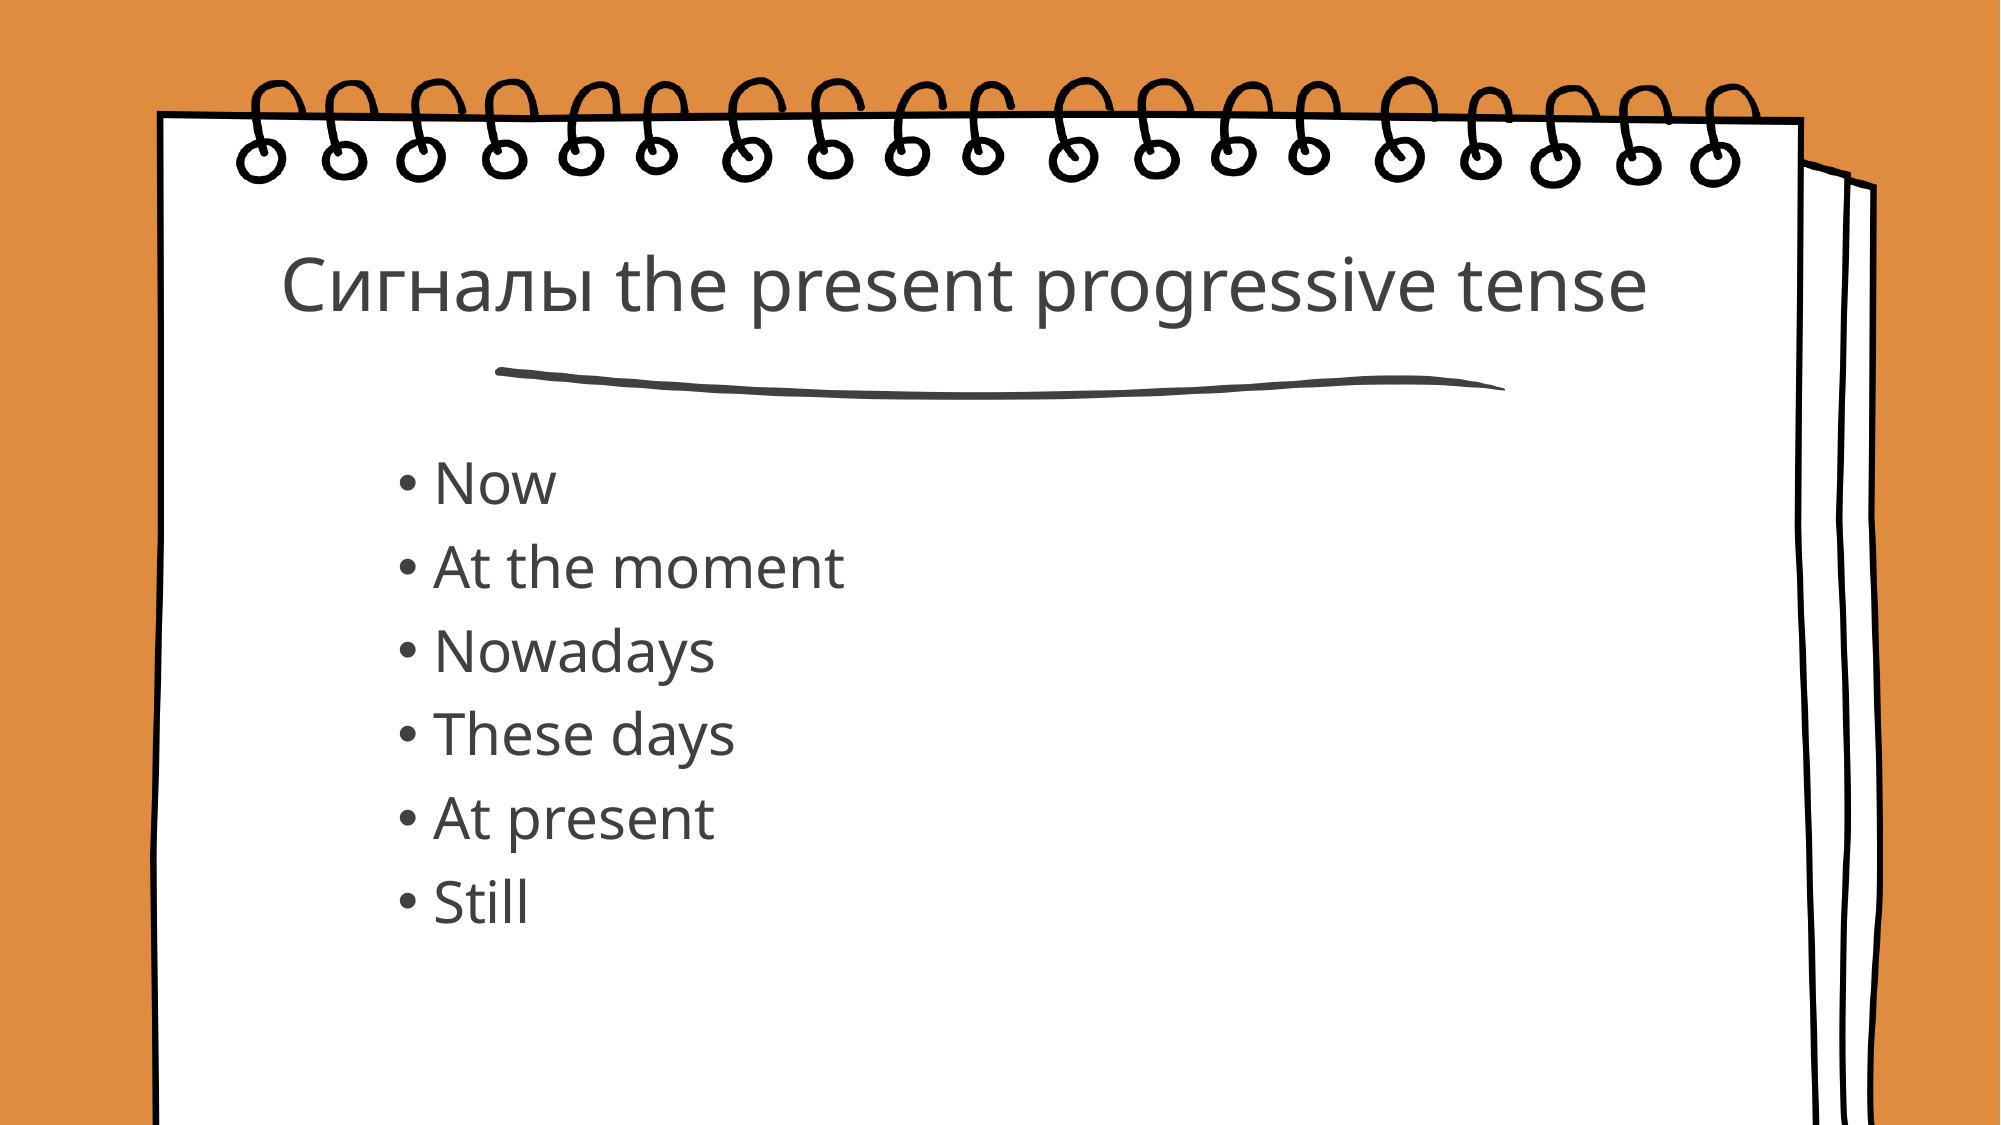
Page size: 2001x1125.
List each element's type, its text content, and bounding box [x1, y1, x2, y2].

title Сигналы the present progressive tense [223, 239, 1707, 353]
list Now At the moment Nowadays These days At present Still [382, 446, 1658, 1047]
picture [150, 76, 1883, 1125]
